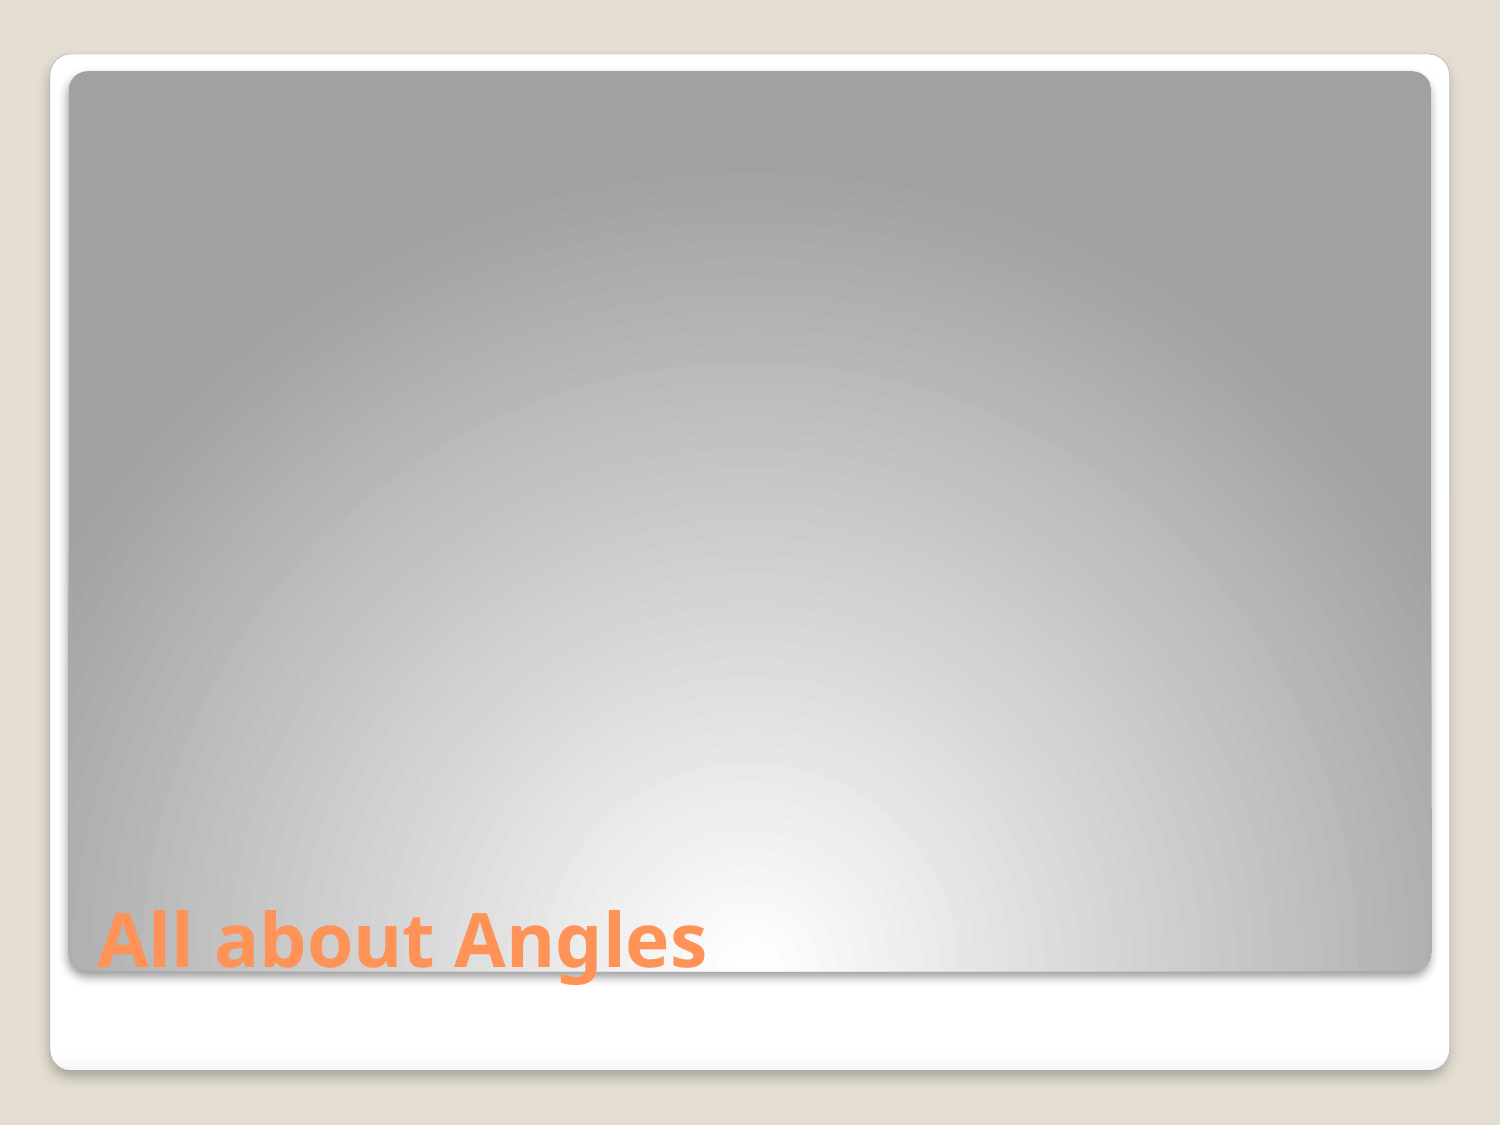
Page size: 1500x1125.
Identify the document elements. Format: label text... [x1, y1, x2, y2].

title All about Angles [82, 817, 1425, 990]
